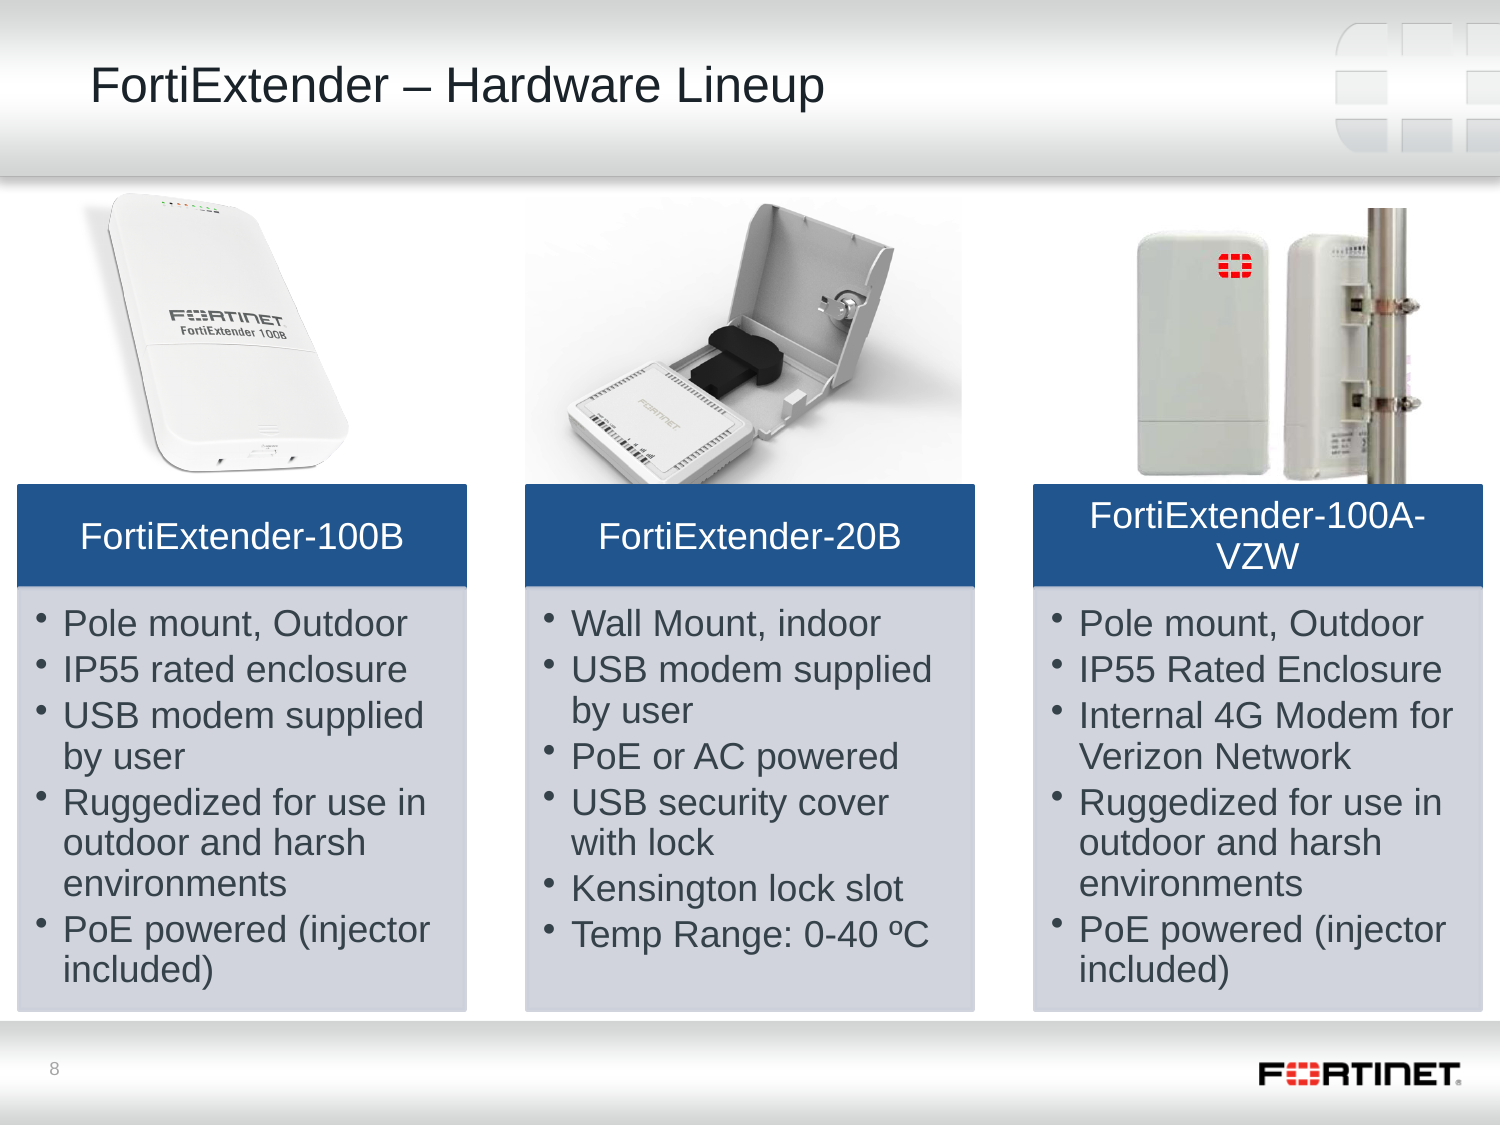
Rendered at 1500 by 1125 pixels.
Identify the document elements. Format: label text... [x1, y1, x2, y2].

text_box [18, 458, 1482, 1038]
title FortiExtender – Hardware Lineup [75, 45, 1425, 138]
picture [0, 0, 1500, 1125]
